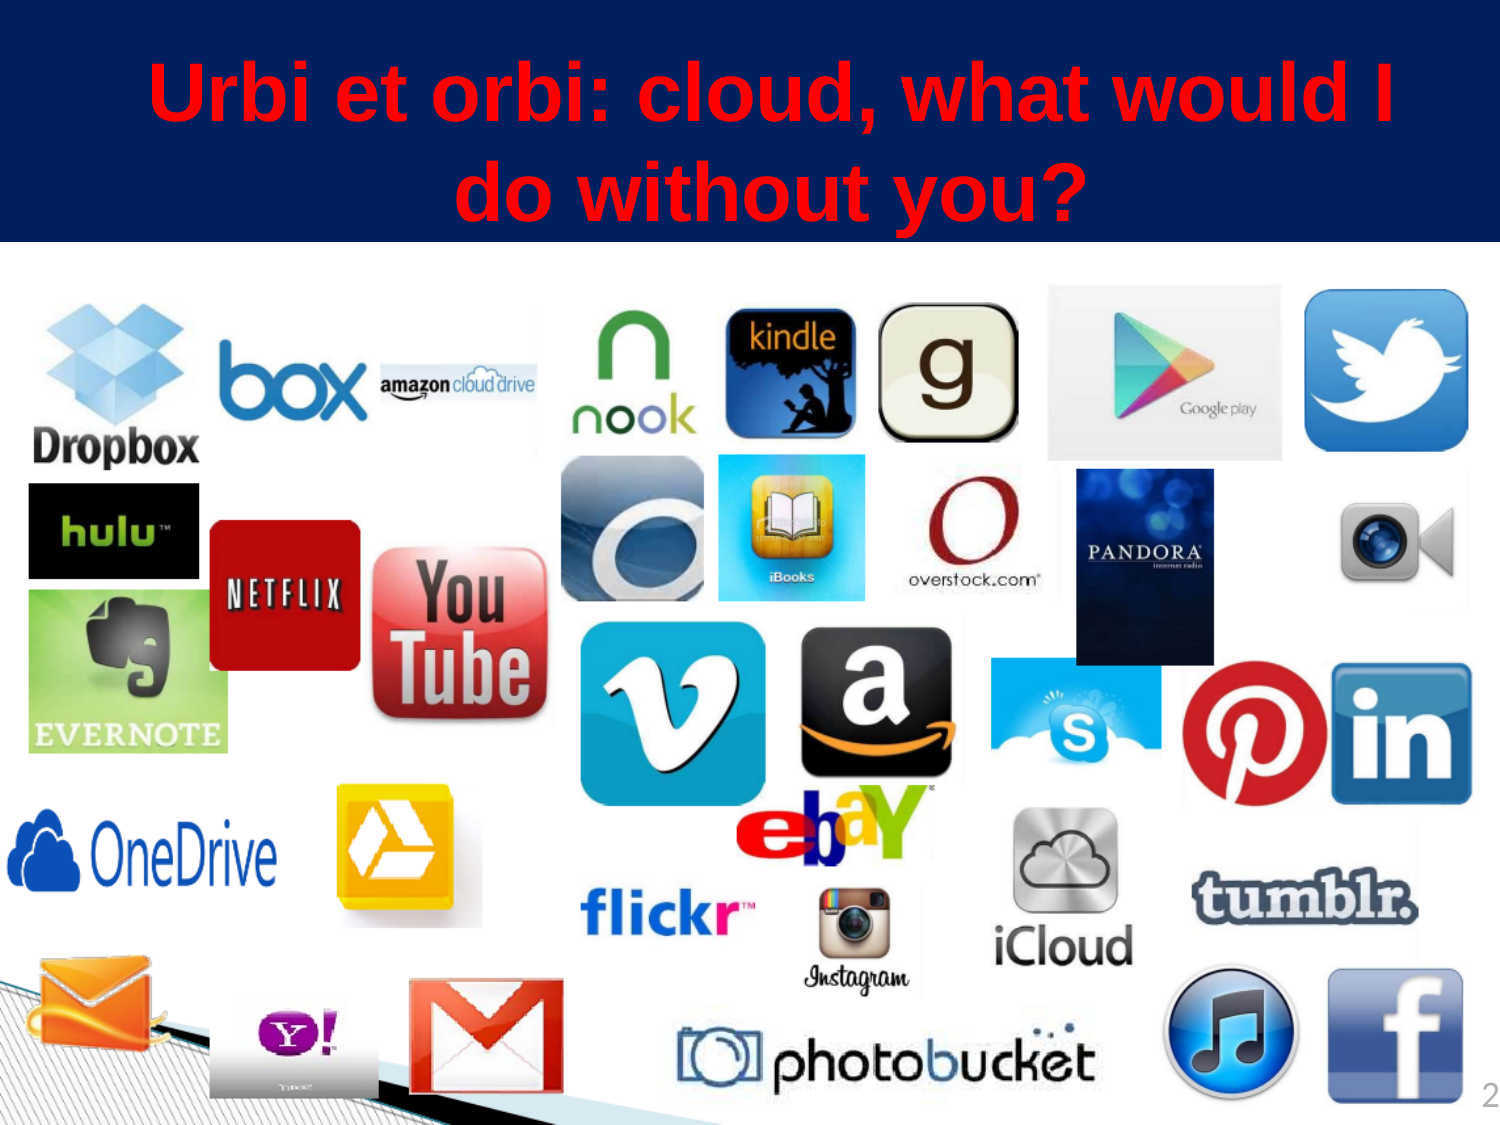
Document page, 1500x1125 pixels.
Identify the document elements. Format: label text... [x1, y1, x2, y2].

picture [0, 242, 1500, 1125]
text_box Urbi et orbi: cloud, what would I do without you? [125, 38, 1417, 239]
